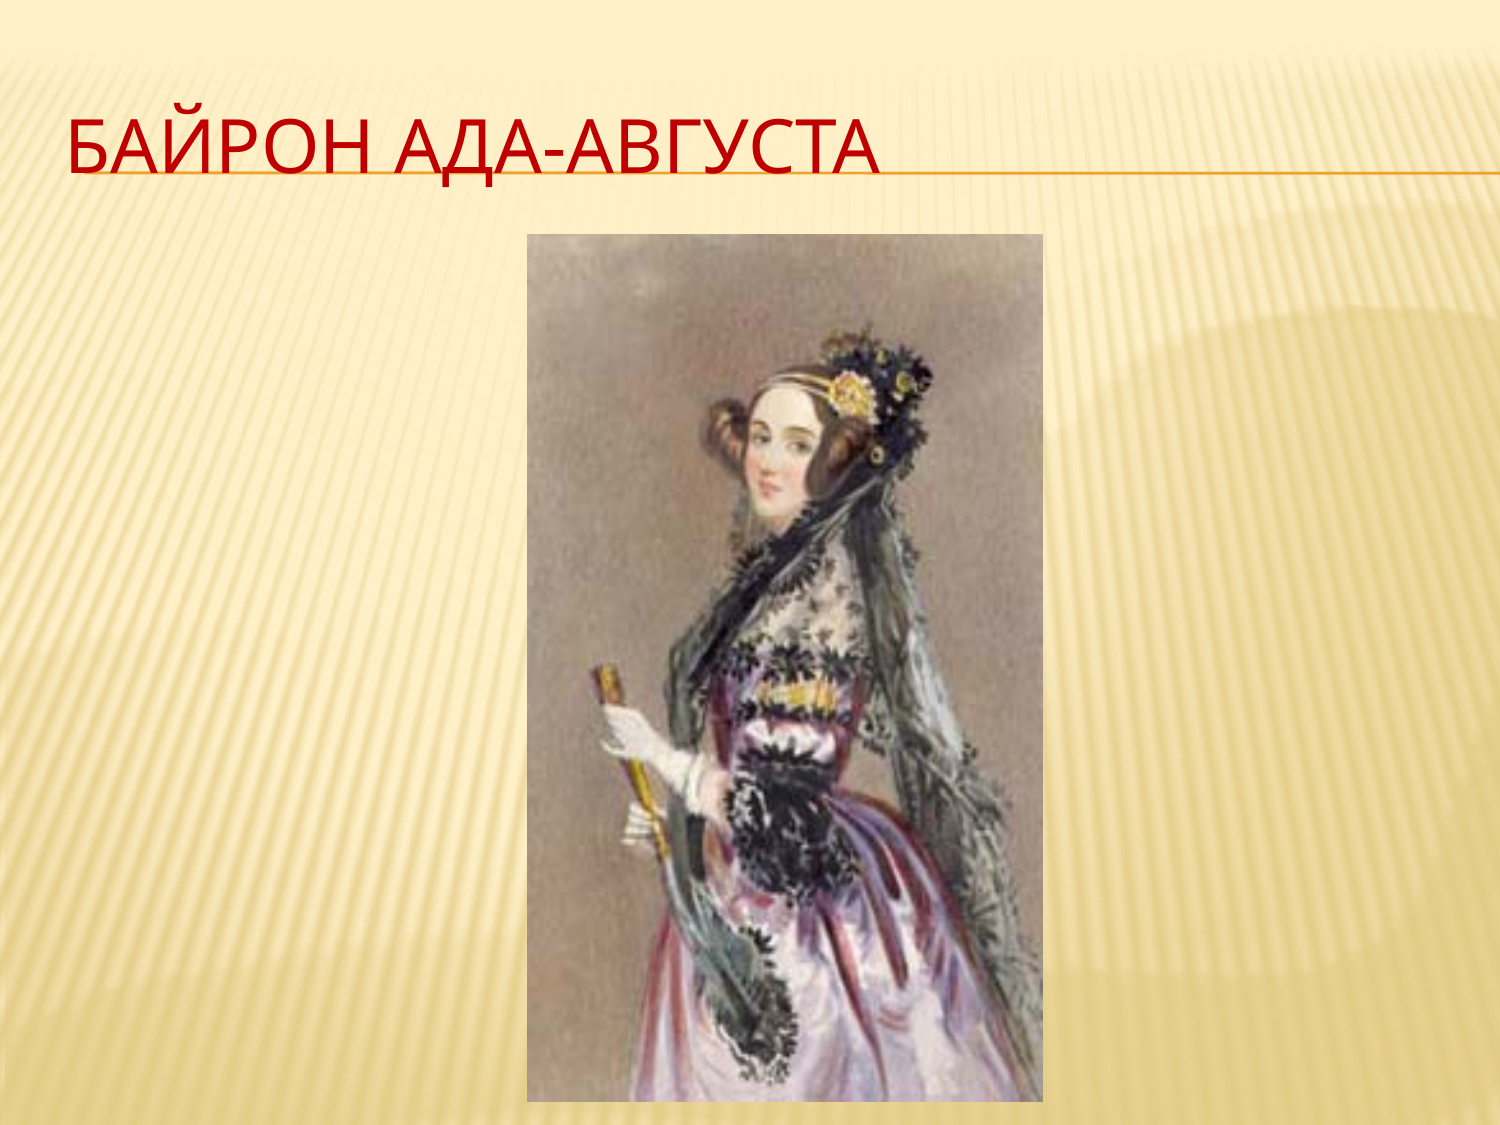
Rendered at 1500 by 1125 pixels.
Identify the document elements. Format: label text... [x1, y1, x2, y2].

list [527, 234, 1044, 1102]
title Байрон Ада-Августа [50, 75, 1475, 213]
